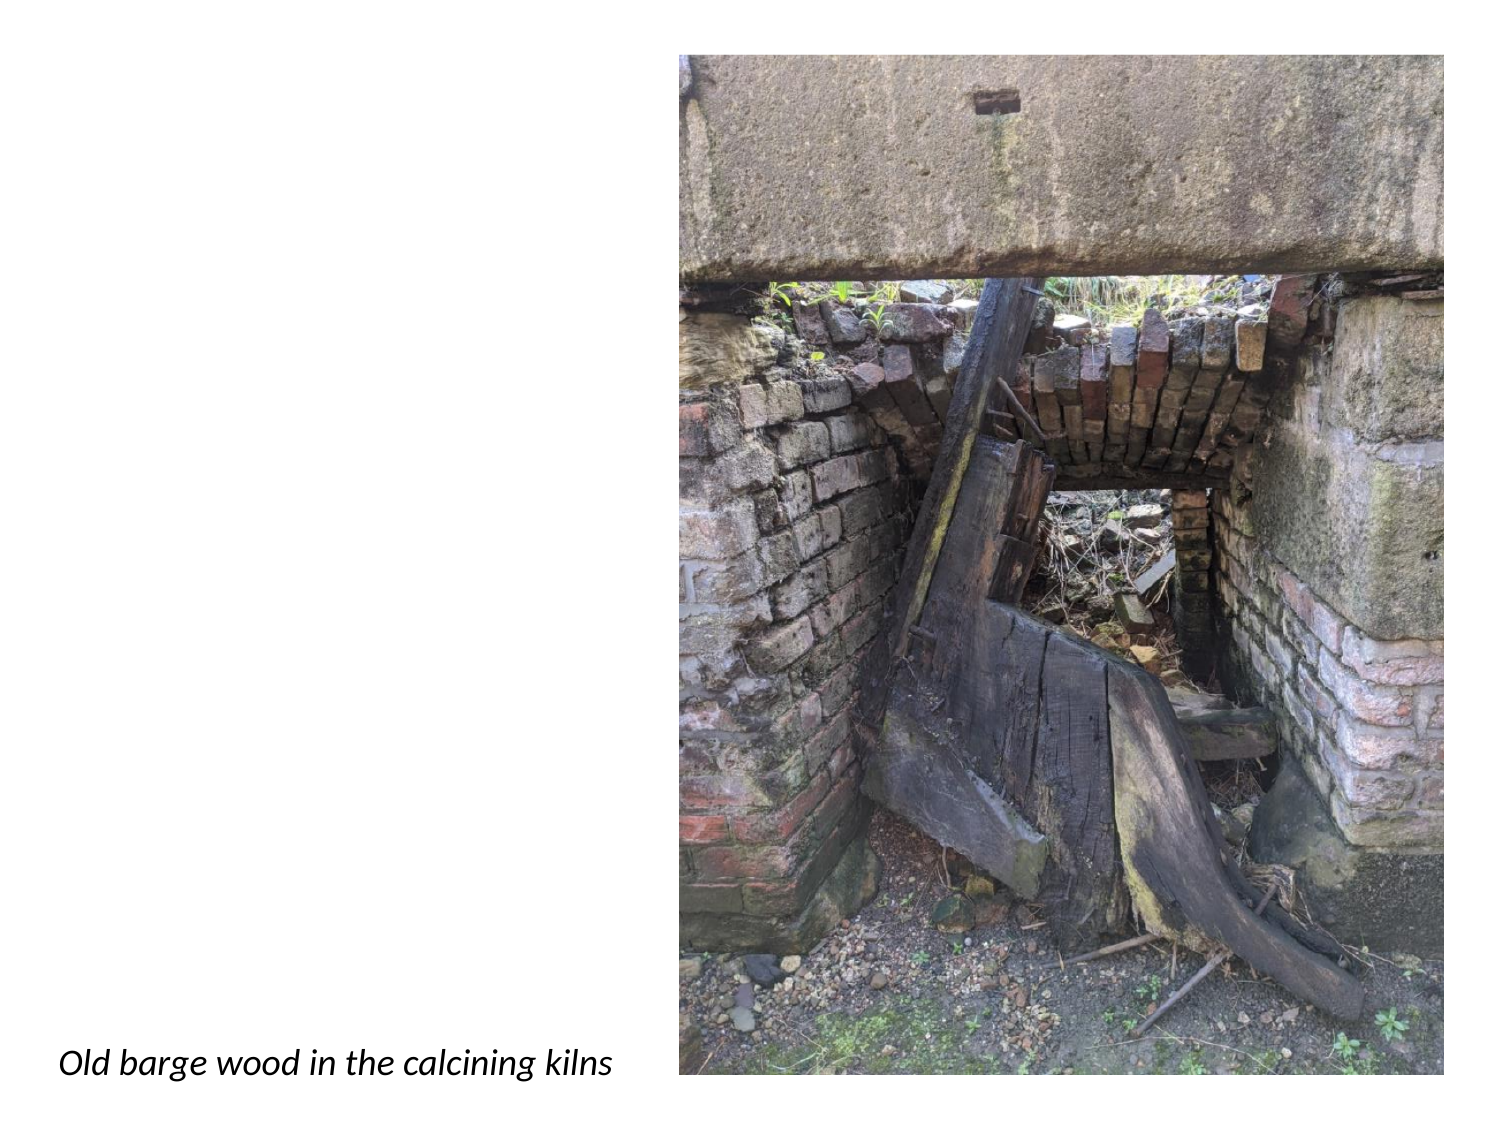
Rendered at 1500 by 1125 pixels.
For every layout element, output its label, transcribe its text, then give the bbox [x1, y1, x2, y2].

text_box Old barge wood in the calcining kilns [43, 1030, 628, 1091]
picture [550, 56, 1500, 1074]
